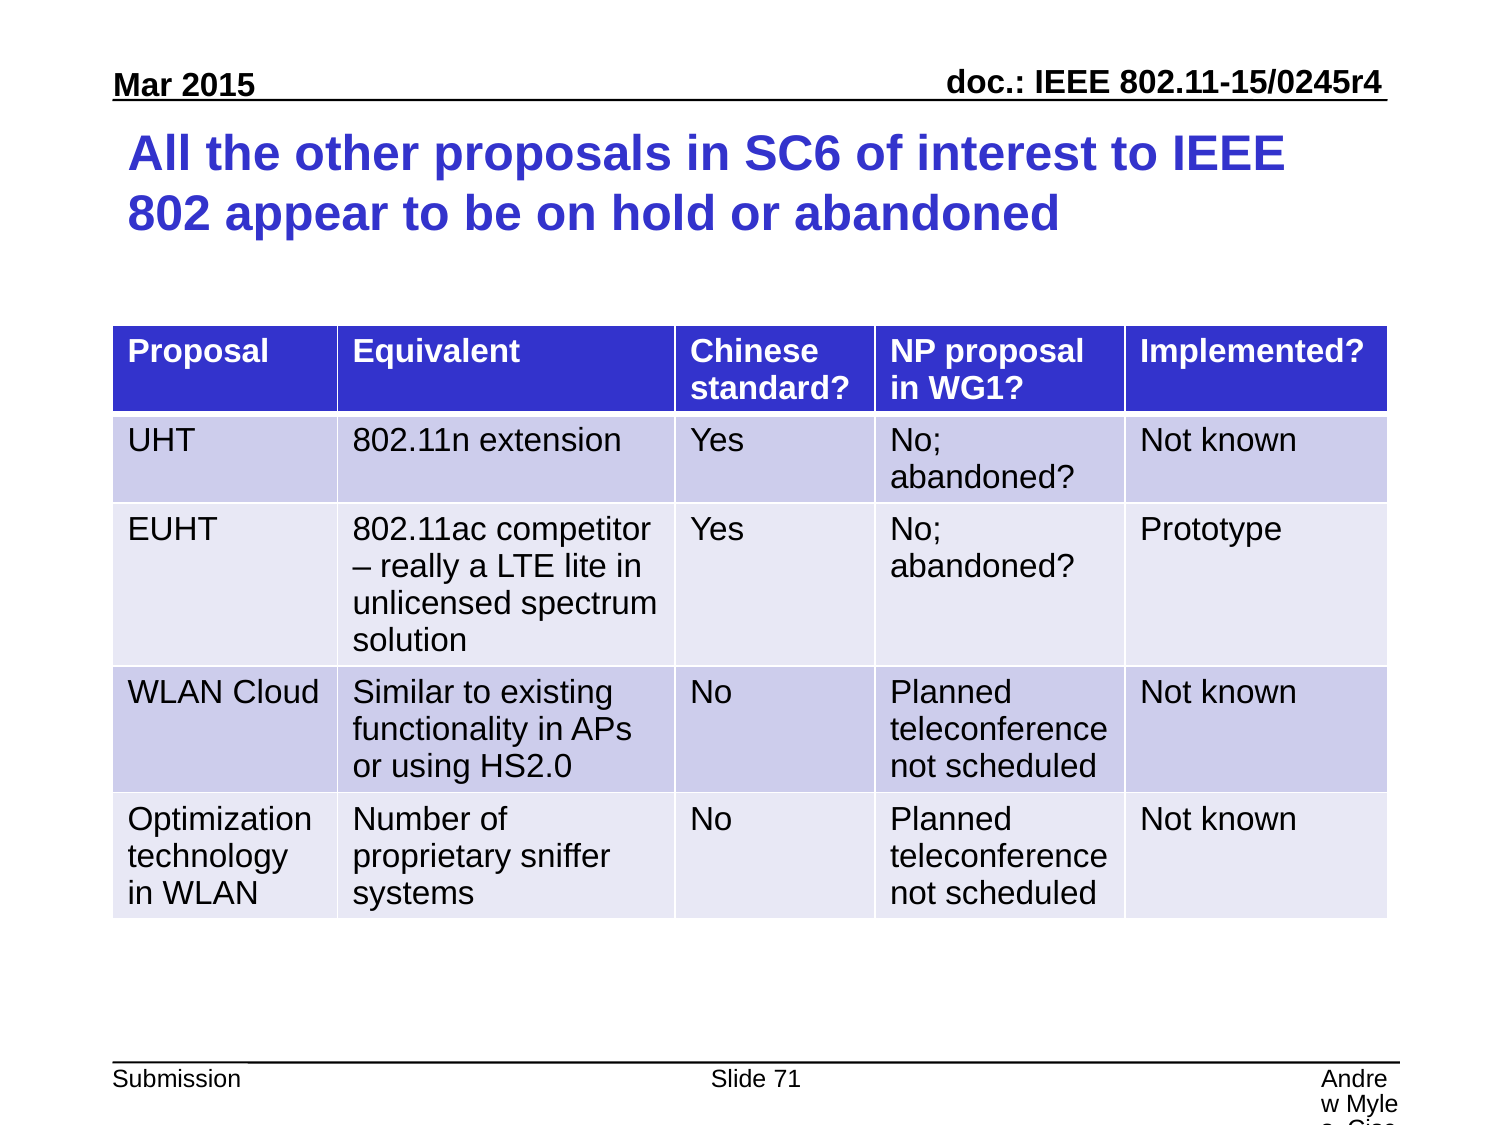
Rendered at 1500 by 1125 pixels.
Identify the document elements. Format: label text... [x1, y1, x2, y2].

table_cell Similar to existing functionality in APs or using HS2.0 [338, 667, 674, 792]
slide_number Slide 71 [709, 1061, 803, 1093]
footer Andrew Myles, Cisco [1320, 1061, 1402, 1093]
table_cell UHT [113, 417, 337, 502]
table_cell 802.11ac competitor – really a LTE lite in unlicensed spectrum solution [338, 504, 674, 665]
table_cell Yes [676, 417, 874, 502]
table_header Chinese standard? [676, 326, 874, 411]
table_cell Not known [1126, 667, 1387, 792]
table_header Implemented? [1126, 326, 1387, 411]
table_cell 802.11n extension [338, 417, 674, 502]
table_cell Yes [676, 504, 874, 665]
table_cell WLAN Cloud [113, 667, 337, 792]
table_cell Planned teleconference not scheduled [876, 793, 1124, 918]
table_cell No; abandoned? [876, 417, 1124, 502]
table_cell No [676, 793, 874, 918]
table_cell No; abandoned? [876, 504, 1124, 665]
table_cell No [676, 667, 874, 792]
table_cell EUHT [113, 504, 337, 665]
title All the other proposals in SC6 of interest to IEEE 802 appear to be on hold or abandoned [112, 112, 1388, 288]
table_cell Prototype [1126, 504, 1387, 665]
table_header Equivalent [338, 326, 674, 411]
table_cell Optimization technology in WLAN [113, 793, 337, 918]
table_cell Not known [1126, 417, 1387, 502]
table_header NP proposal in WG1? [876, 326, 1124, 411]
table_cell Number of proprietary sniffer systems [338, 793, 674, 918]
table_header Proposal [113, 326, 337, 411]
table_cell Not known [1126, 793, 1387, 918]
table_cell Planned teleconference not scheduled [876, 667, 1124, 792]
